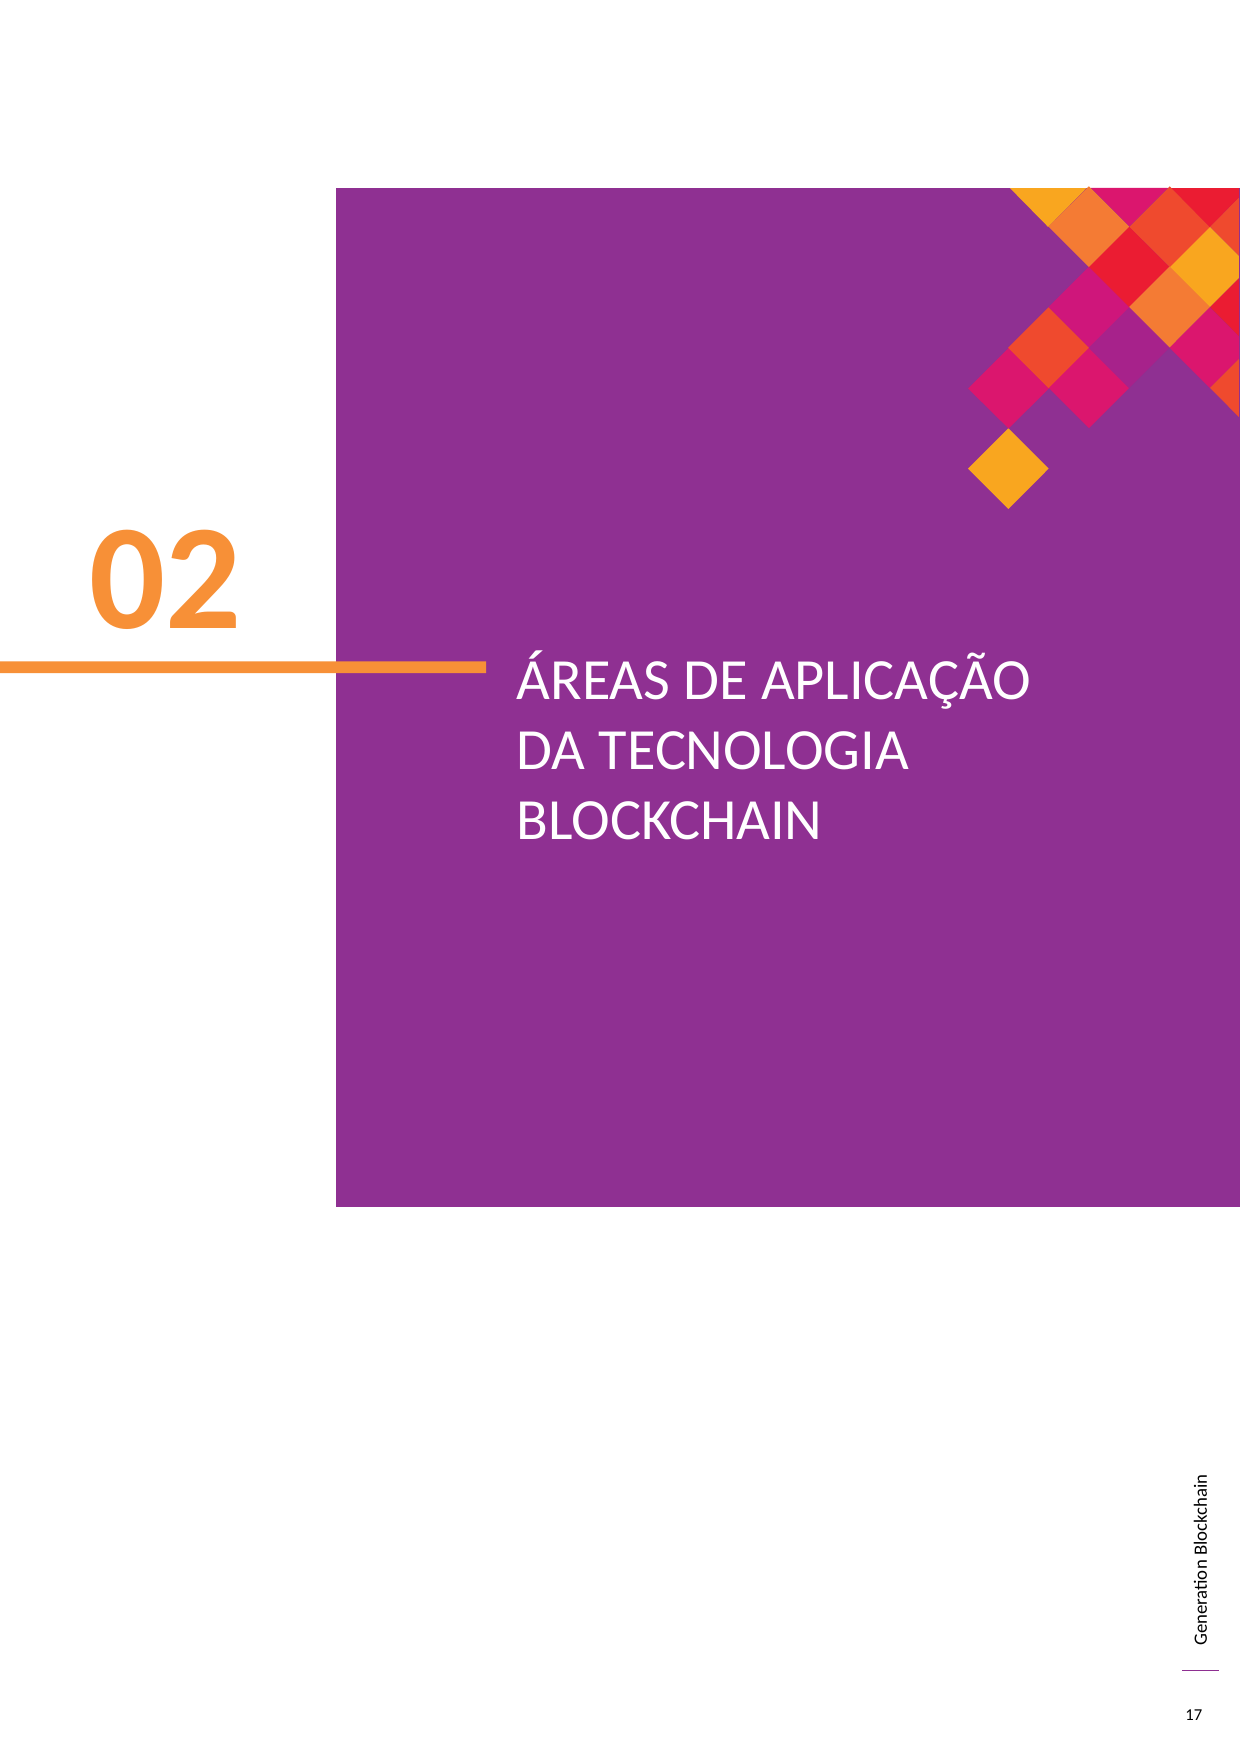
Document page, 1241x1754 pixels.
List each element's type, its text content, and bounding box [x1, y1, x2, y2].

slide_number 52 [1170, 1692, 1229, 1736]
list 02 [74, 471, 375, 727]
list ÁREAS DE APLICAÇÃO DA TECNOLOGIA BLOCKCHAIN [501, 634, 1074, 951]
